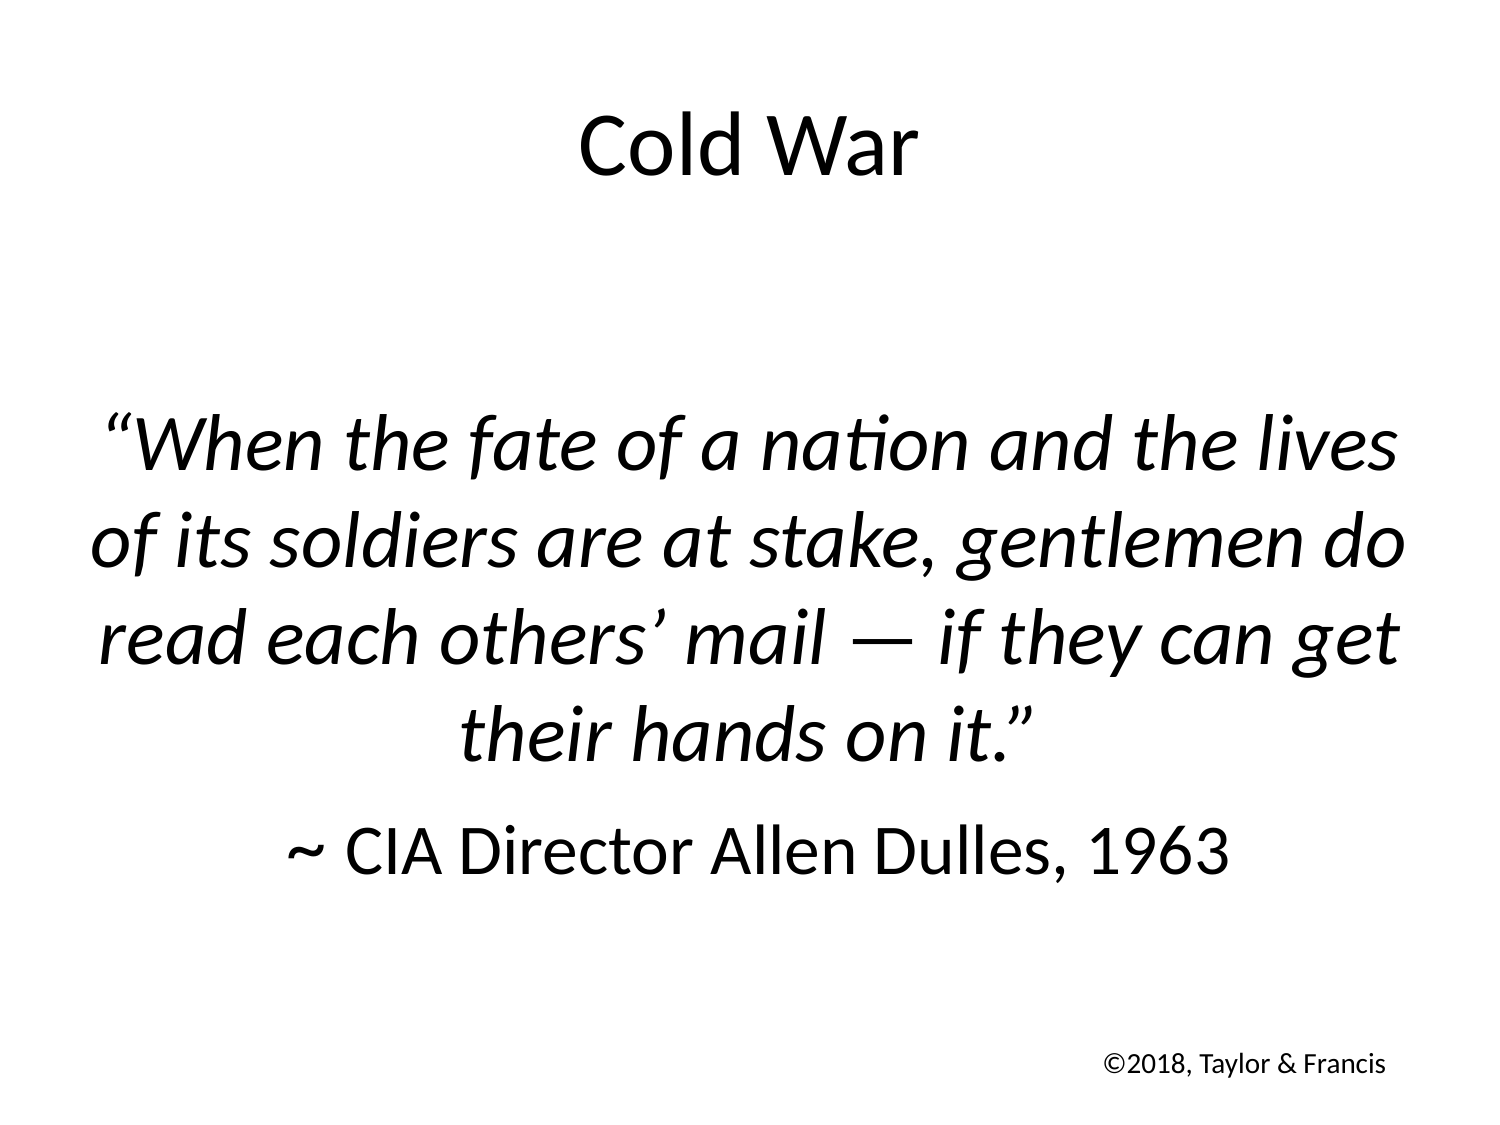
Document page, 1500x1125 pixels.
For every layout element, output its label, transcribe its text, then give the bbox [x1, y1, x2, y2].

list “When the fate of a nation and the lives of its soldiers are at stake, gentlemen do read each others’ mail — if they can get their hands on it.” ~ CIA Director Allen Dulles, 1963 [75, 382, 1425, 1125]
title Cold War [75, 45, 1425, 233]
text_box ©2018, Taylor & Francis [1087, 1037, 1463, 1082]
